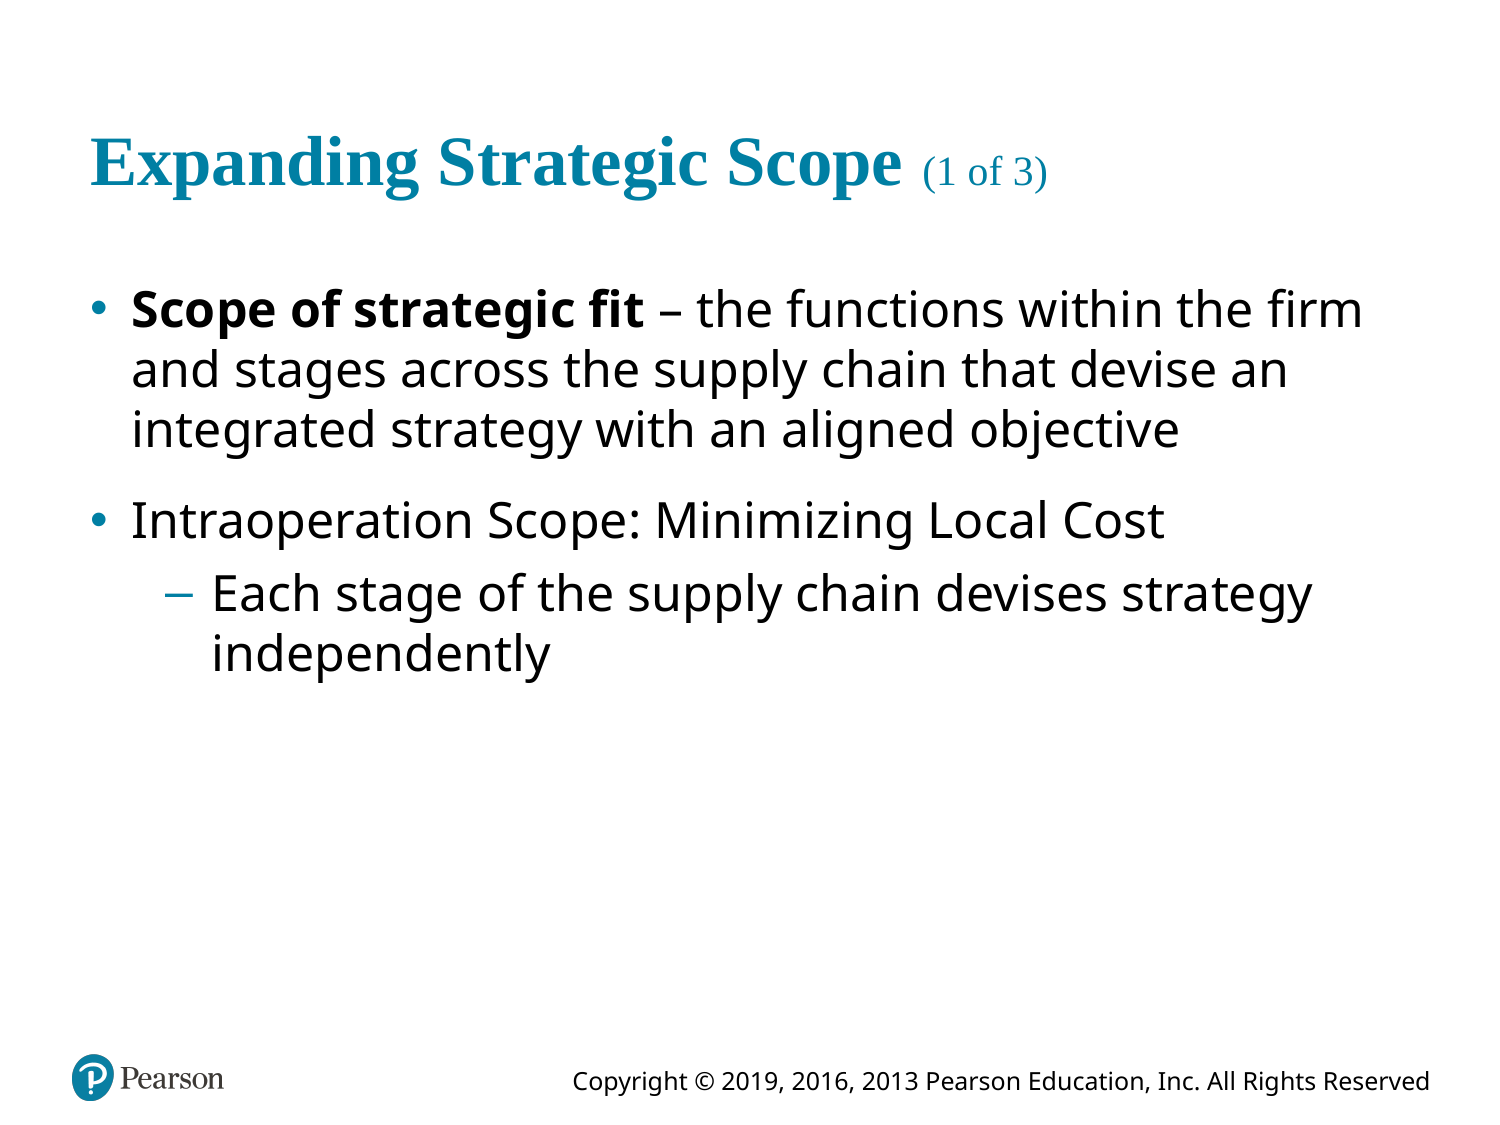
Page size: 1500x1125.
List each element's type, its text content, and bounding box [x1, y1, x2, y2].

picture [72, 1087, 83, 1101]
title Expanding Strategic Scope (1 of 3) [75, 0, 1425, 216]
picture [80, 1063, 106, 1088]
picture [98, 1054, 224, 1101]
picture [72, 1054, 88, 1070]
list Scope of strategic fit – the functions within the firm and stages across the supply chain that devise an integrated strategy with an aligned objective Intraoperation Scope: Minimizing Local Cost Each stage of the supply chain devises strategy independently [75, 262, 1425, 931]
